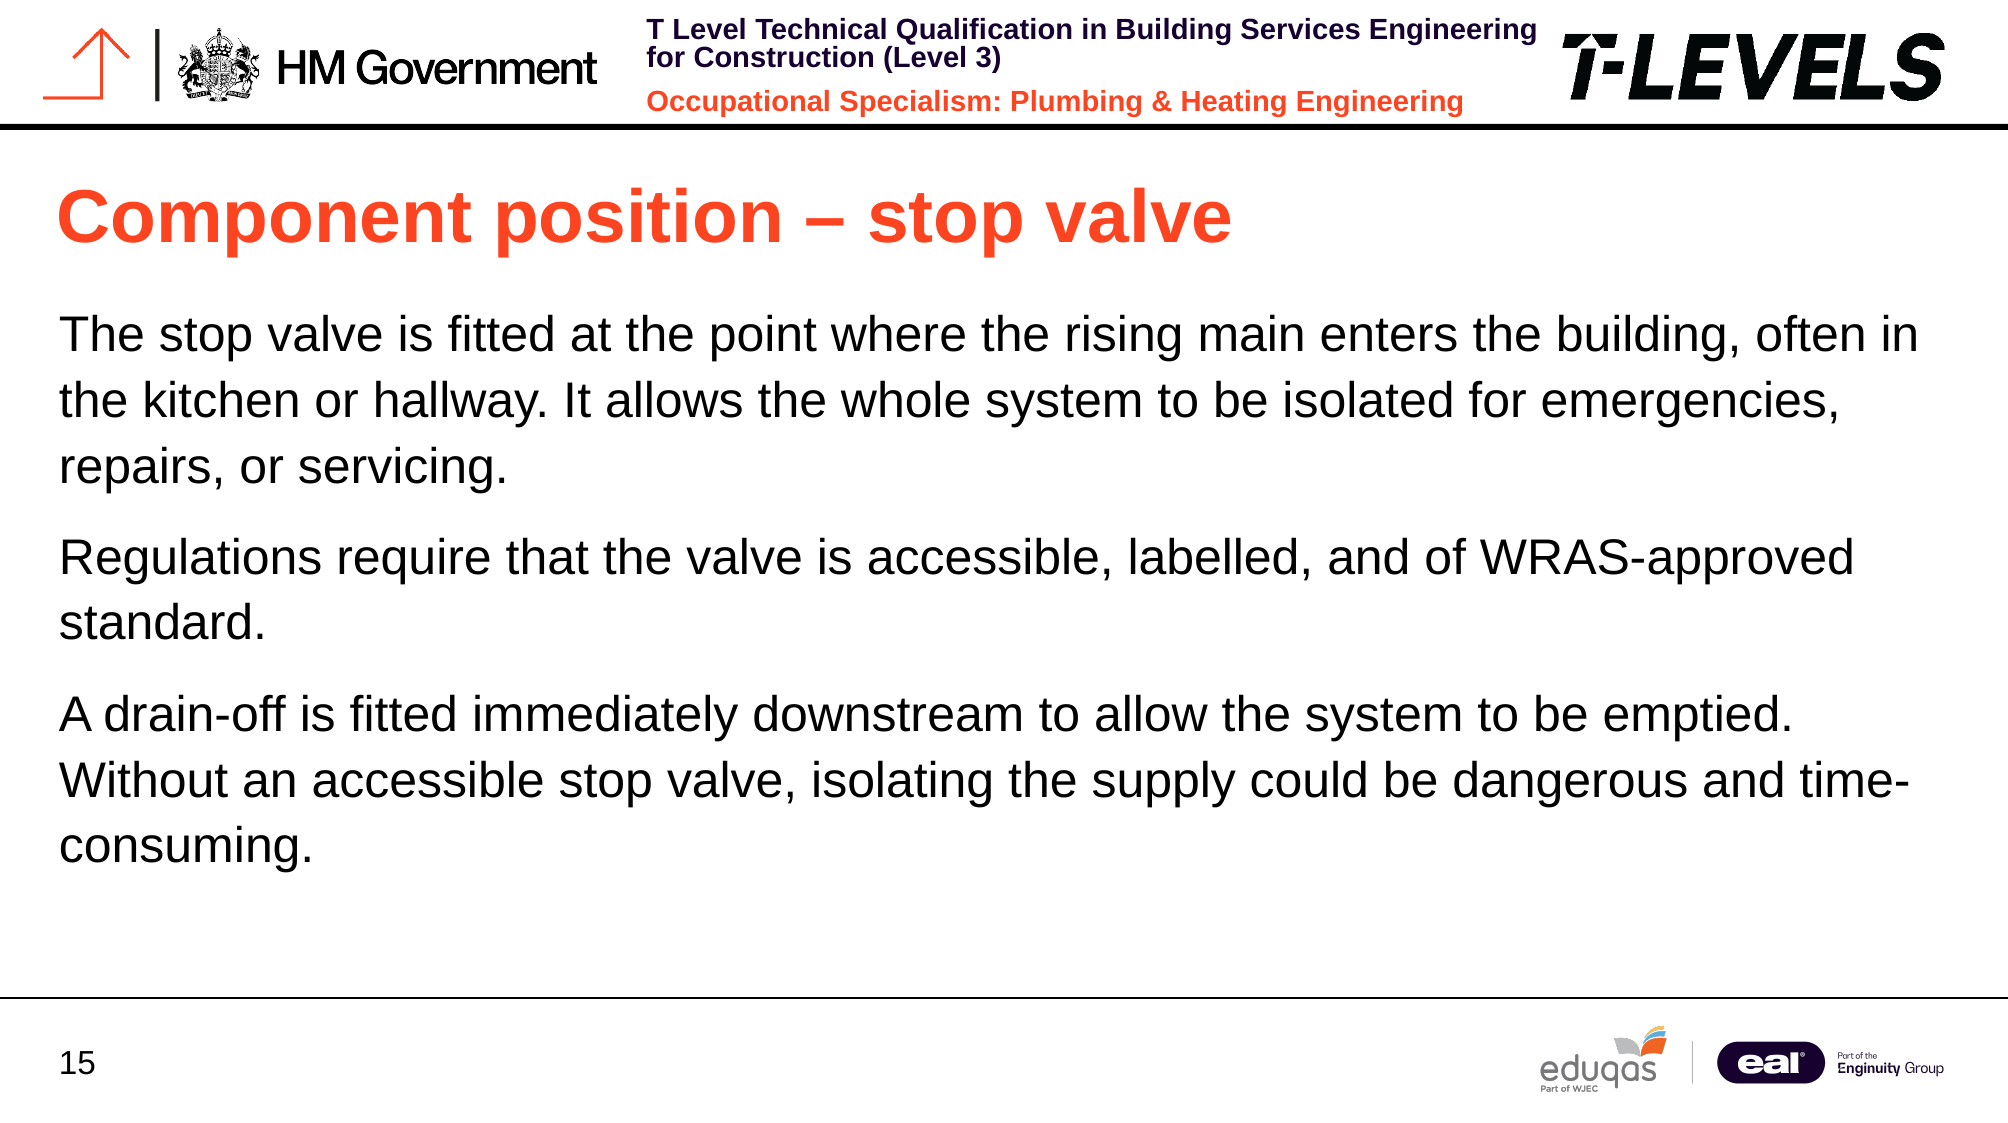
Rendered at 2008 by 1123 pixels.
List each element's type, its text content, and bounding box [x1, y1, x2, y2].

list The stop valve is fitted at the point where the rising main enters the building, often in the kitchen or hallway. It allows the whole system to be isolated for emergencies, repairs, or servicing. Regulations require that the valve is accessible, labelled, and of WRAS-approved standard. A drain-off is fitted immediately downstream to allow the system to be emptied. Without an accessible stop valve, isolating the supply could be dangerous and time-consuming. [59, 295, 1949, 975]
picture [155, 28, 597, 102]
title Component position – stop valve [41, 111, 1949, 314]
picture [38, 27, 136, 100]
picture [1543, 25, 1964, 108]
picture [1535, 1021, 1949, 1097]
